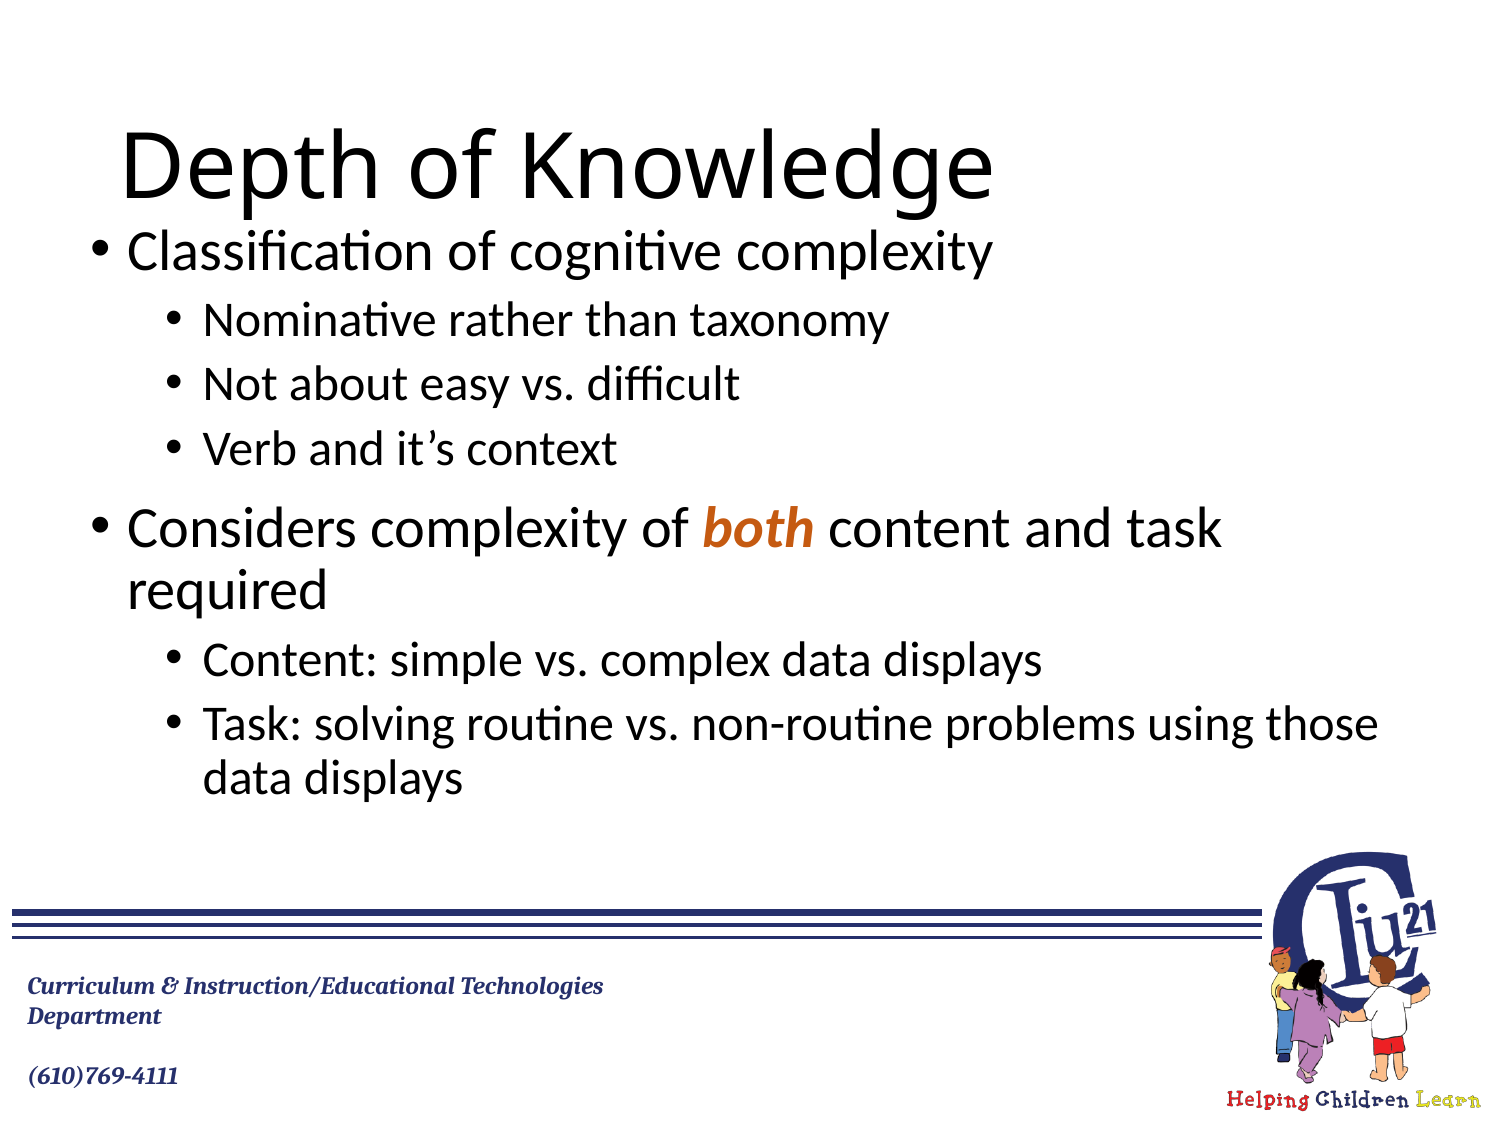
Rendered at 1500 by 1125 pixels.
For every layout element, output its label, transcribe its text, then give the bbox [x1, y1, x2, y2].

title Depth of Knowledge [103, 59, 1397, 212]
list Classification of cognitive complexity Nominative rather than taxonomy Not about easy vs. difficult Verb and it’s context Considers complexity of both content and task required Content: simple vs. complex data displays Task: solving routine vs. non-routine problems using those data displays [75, 212, 1425, 837]
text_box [12, 837, 1500, 1121]
